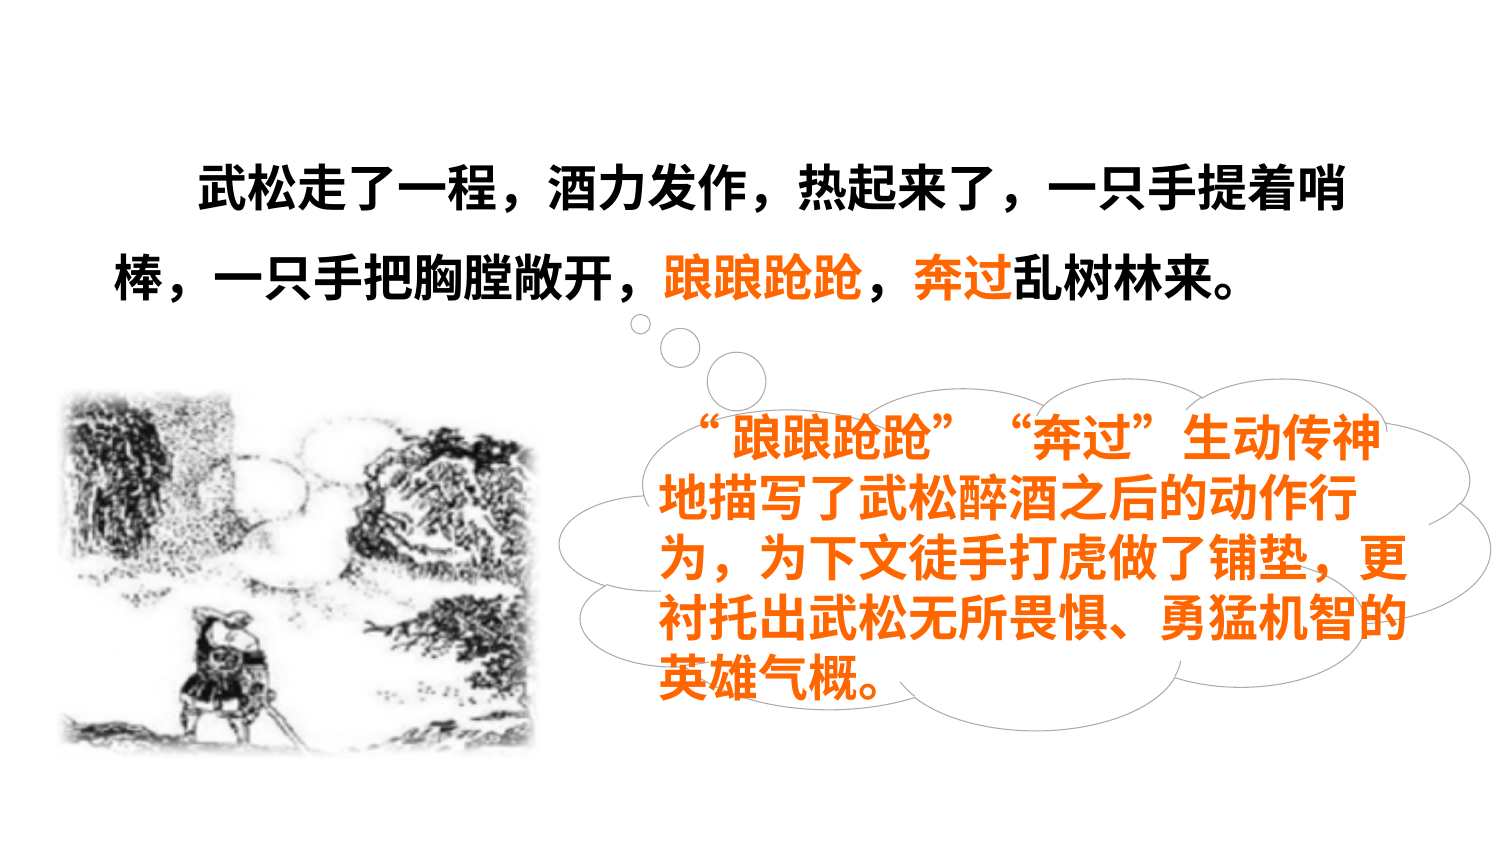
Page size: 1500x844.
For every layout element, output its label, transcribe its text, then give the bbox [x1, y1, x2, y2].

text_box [559, 377, 1491, 844]
picture [54, 385, 543, 760]
text_box 武松走了一程，酒力发作，热起来了，一只手提着哨棒，一只手把胸膛敞开，踉踉跄跄，奔过乱树林来。 [98, 119, 1397, 314]
